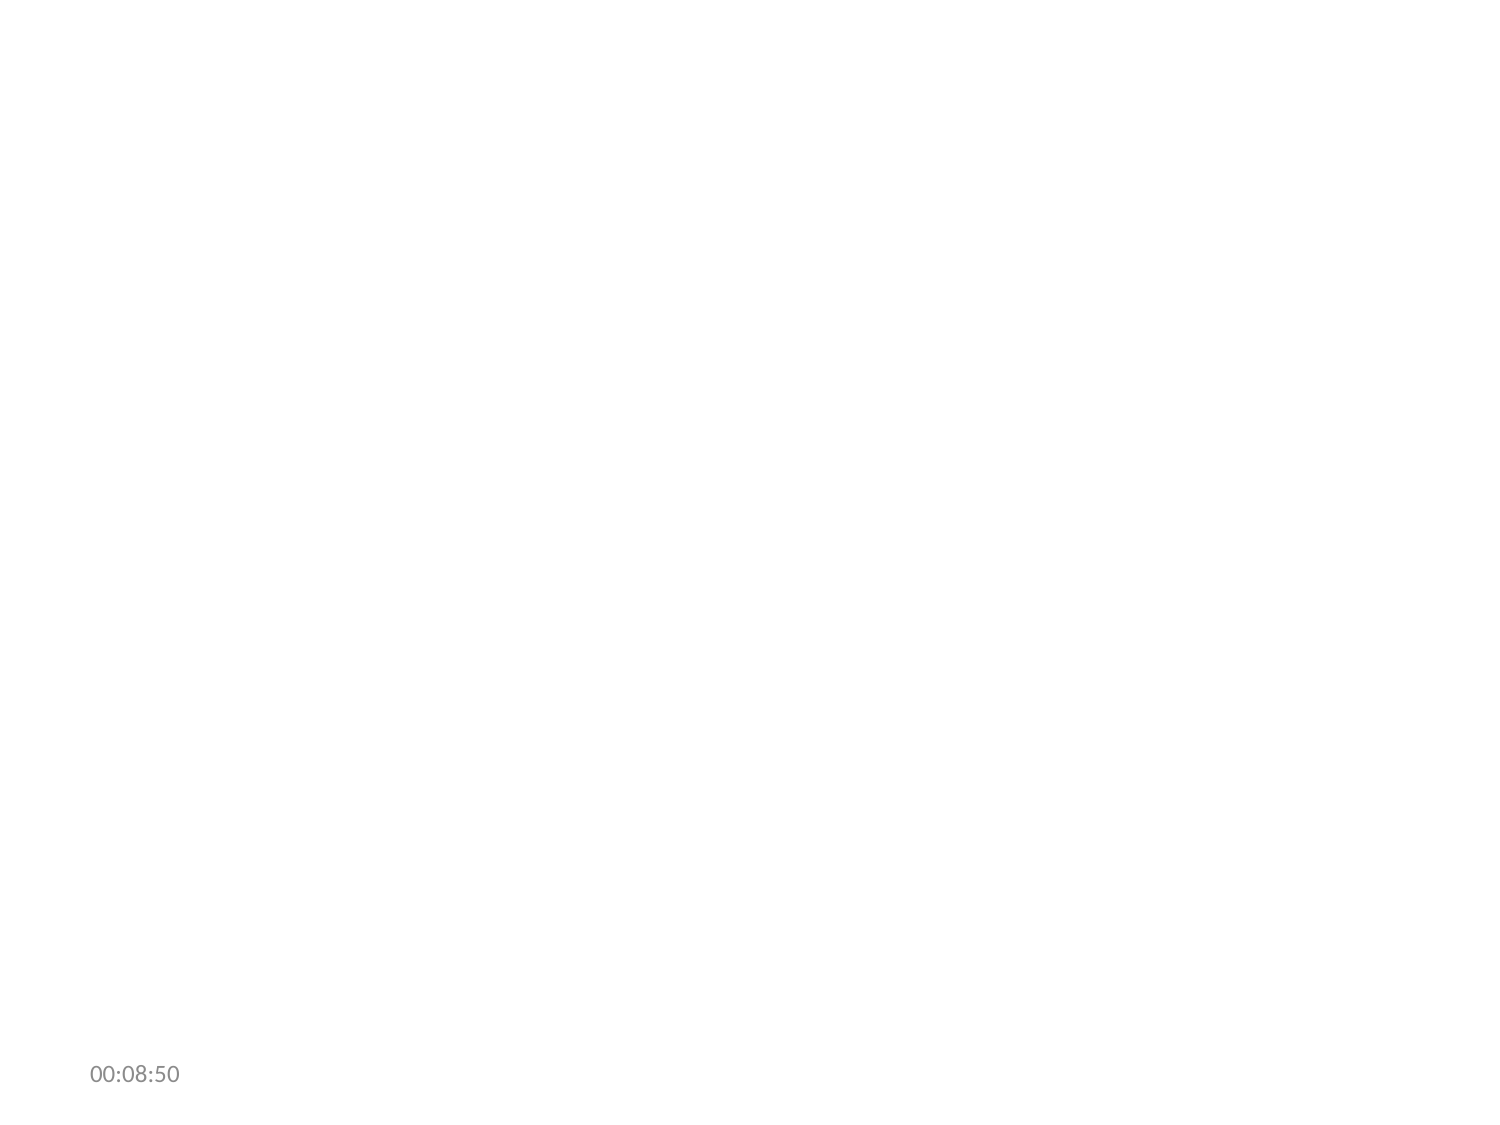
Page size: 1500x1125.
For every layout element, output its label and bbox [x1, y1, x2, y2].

slide_number [75, 1042, 425, 1103]
